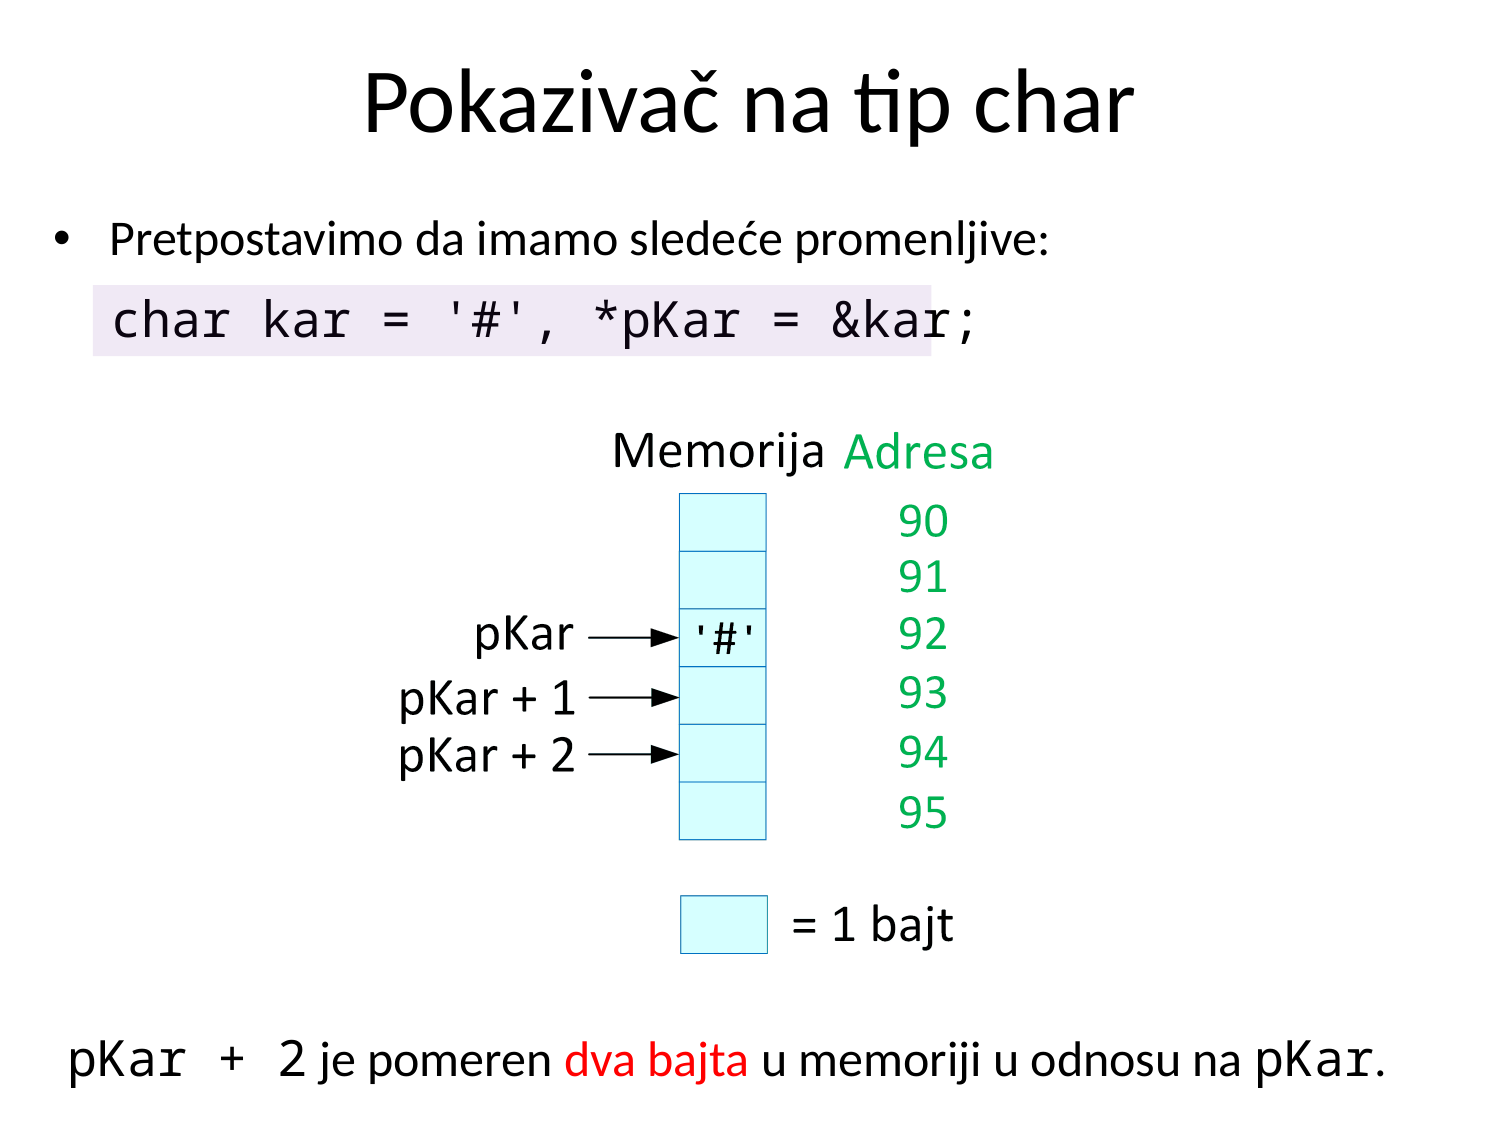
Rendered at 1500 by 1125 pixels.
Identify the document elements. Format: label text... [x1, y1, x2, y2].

title Pokazivač na tip char [112, 2, 1388, 190]
picture [368, 401, 1023, 984]
text_box [91, 283, 934, 358]
text_box Pretpostavimo da imamo sledeće promenljive: char kar = '#', *pKar = &kar; [38, 202, 1436, 381]
text_box pKar + 2 je pomeren dva bajta u memoriji u odnosu na pKar. [53, 1023, 1424, 1113]
